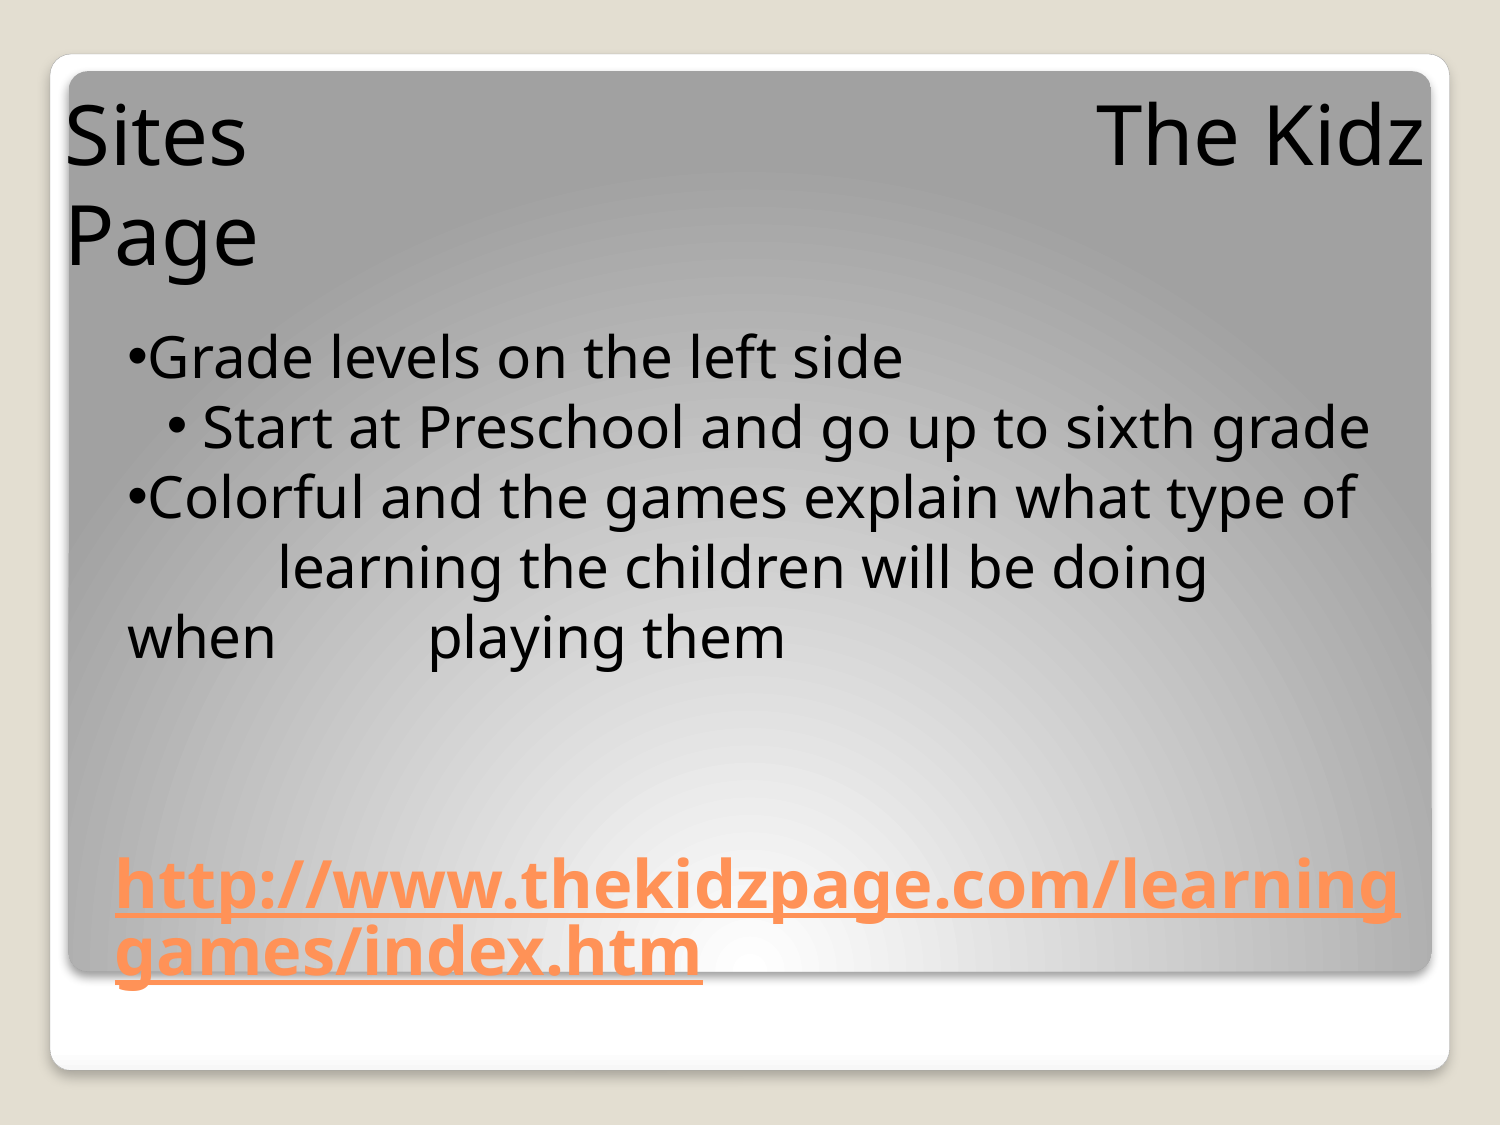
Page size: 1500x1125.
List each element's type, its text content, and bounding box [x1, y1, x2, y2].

title http://www.thekidzpage.com/learninggames/index.htm [99, 812, 1450, 1100]
text_box Sites The Kidz Page [49, 74, 1463, 290]
text_box Grade levels on the left side Start at Preschool and go up to sixth grade Colorful and the games explain what type of learning the children will be doing when playing them [112, 312, 1388, 678]
